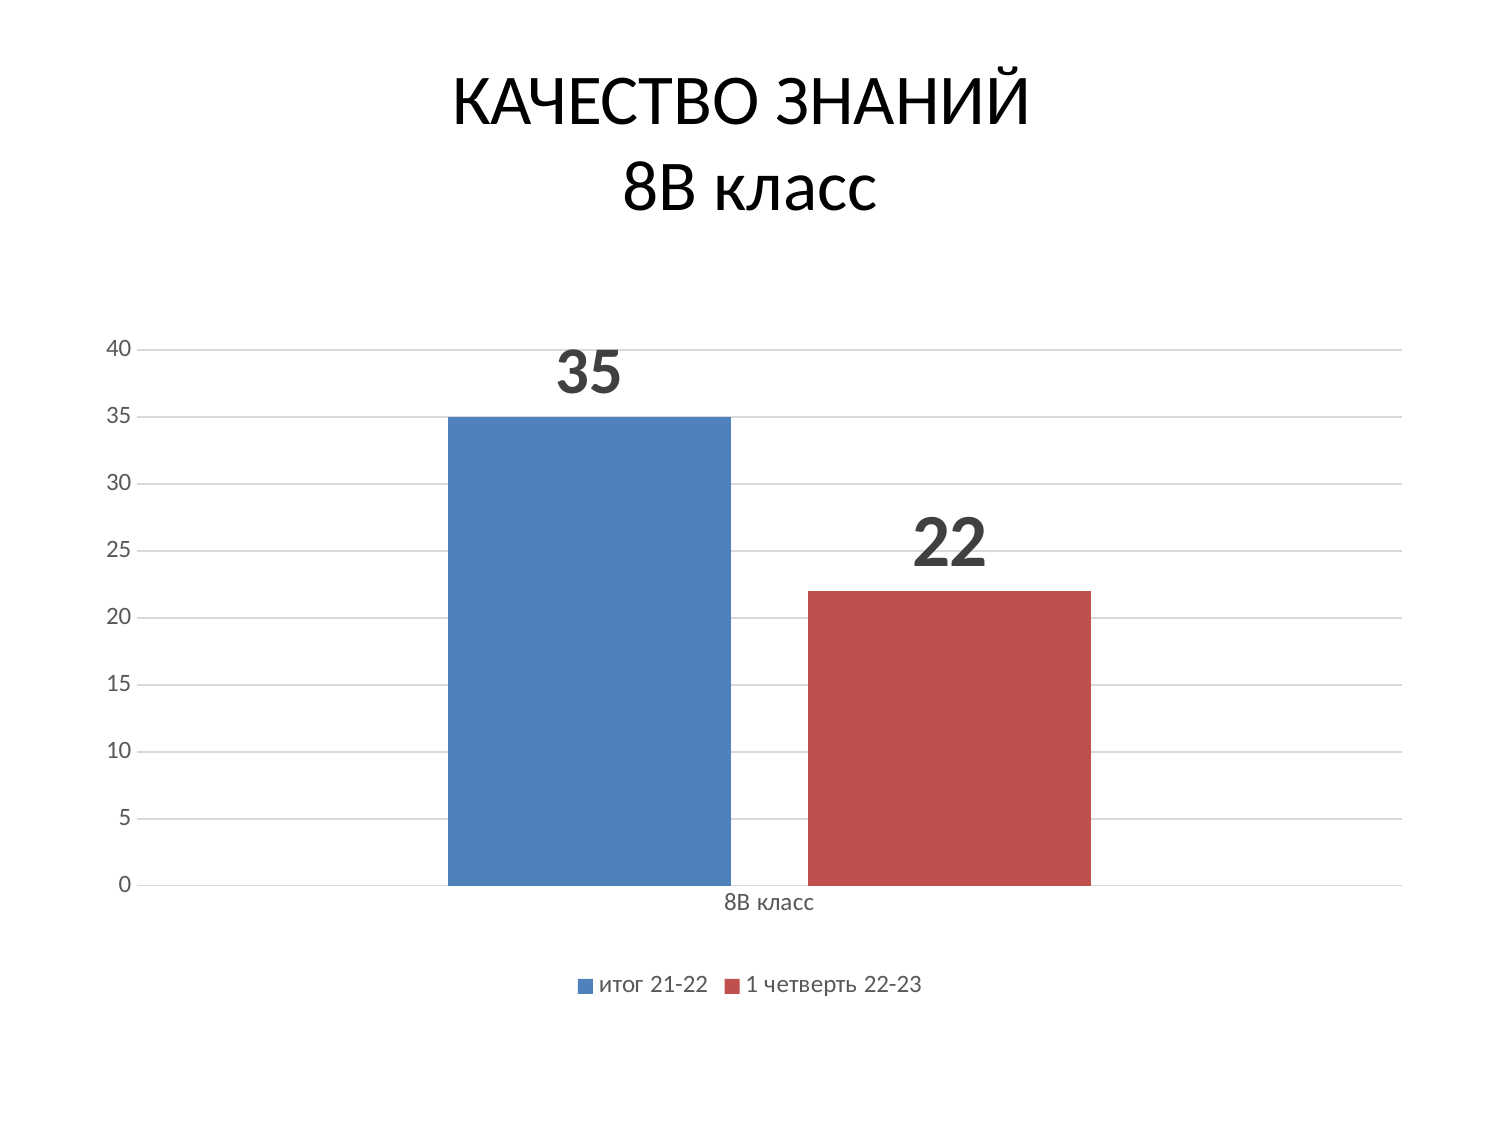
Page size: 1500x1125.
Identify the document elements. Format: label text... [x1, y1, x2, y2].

title КАЧЕСТВО ЗНАНИЙ 8В класс [75, 45, 1425, 233]
chart [74, 262, 1426, 1006]
